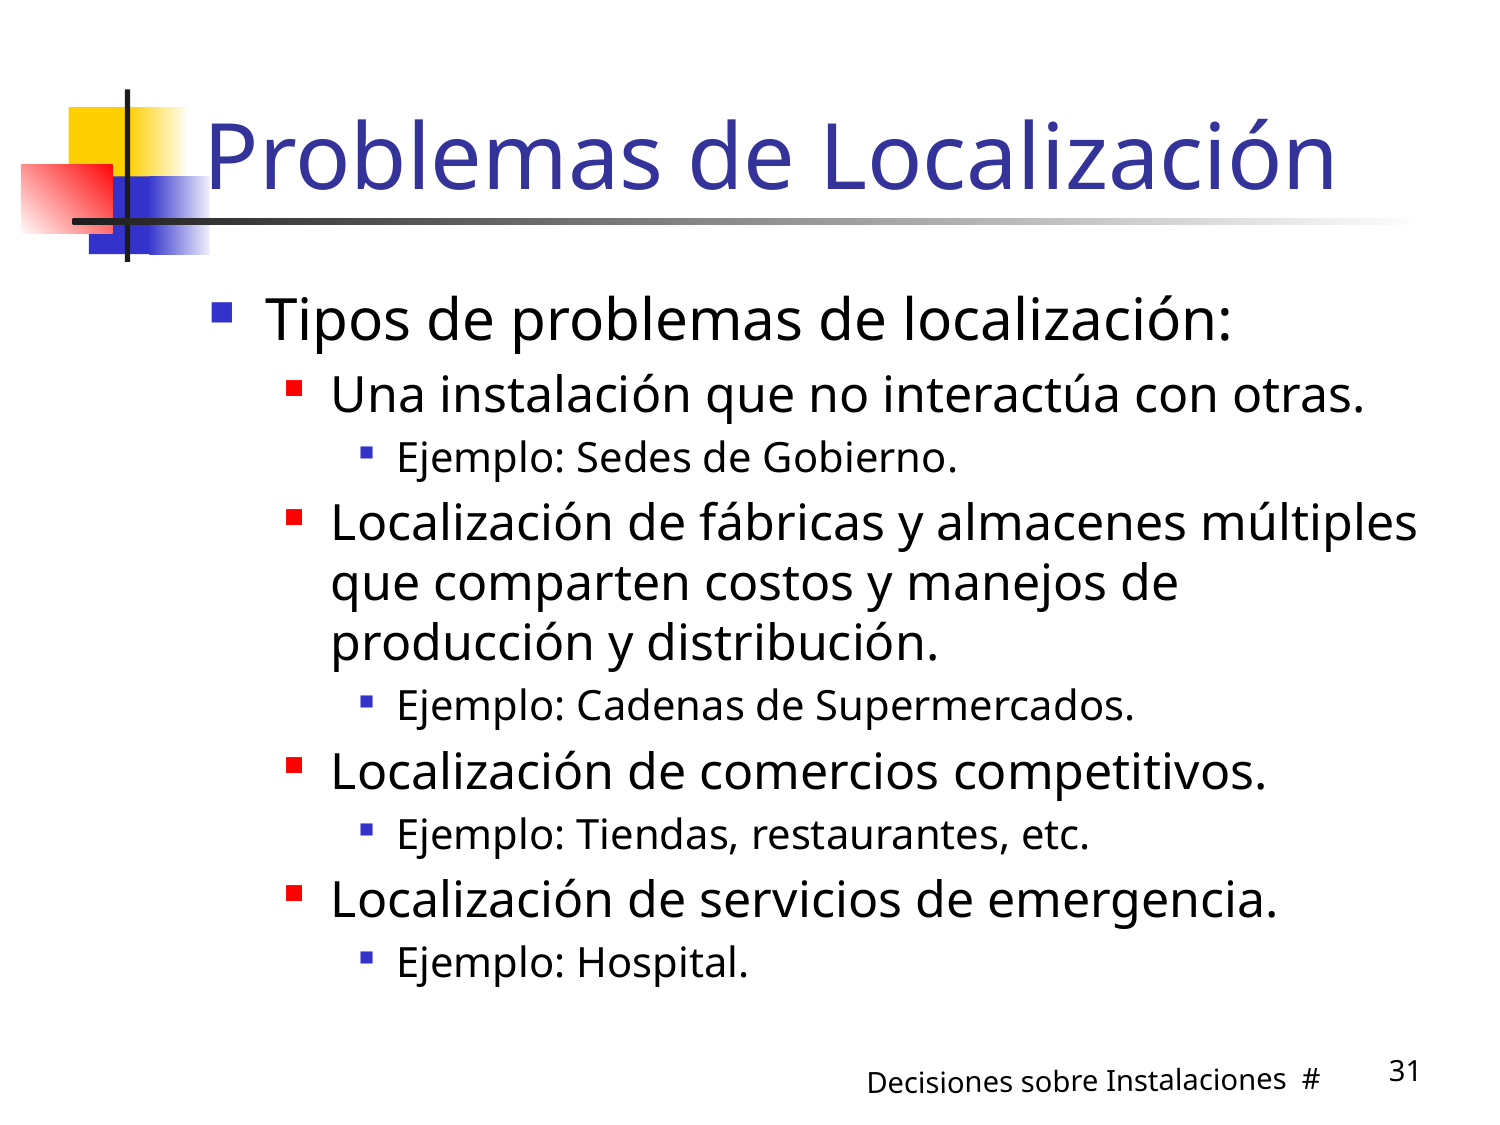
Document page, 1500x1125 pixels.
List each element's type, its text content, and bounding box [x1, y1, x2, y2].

slide_number 31 [1124, 1024, 1438, 1101]
footer Decisiones sobre Instalaciones # [773, 1028, 1414, 1110]
title Problemas de Localización [188, 27, 1468, 216]
list Tipos de problemas de localización: Una instalación que no interactúa con otras. Ejemplo: Sedes de Gobierno. Localización de fábricas y almacenes múltiples que comparten costos y manejos de producción y distribución. Ejemplo: Cadenas de Supermercados. Localización de comercios competitivos. Ejemplo: Tiendas, restaurantes, etc. Localización de servicios de emergencia. Ejemplo: Hospital. [193, 274, 1470, 1007]
